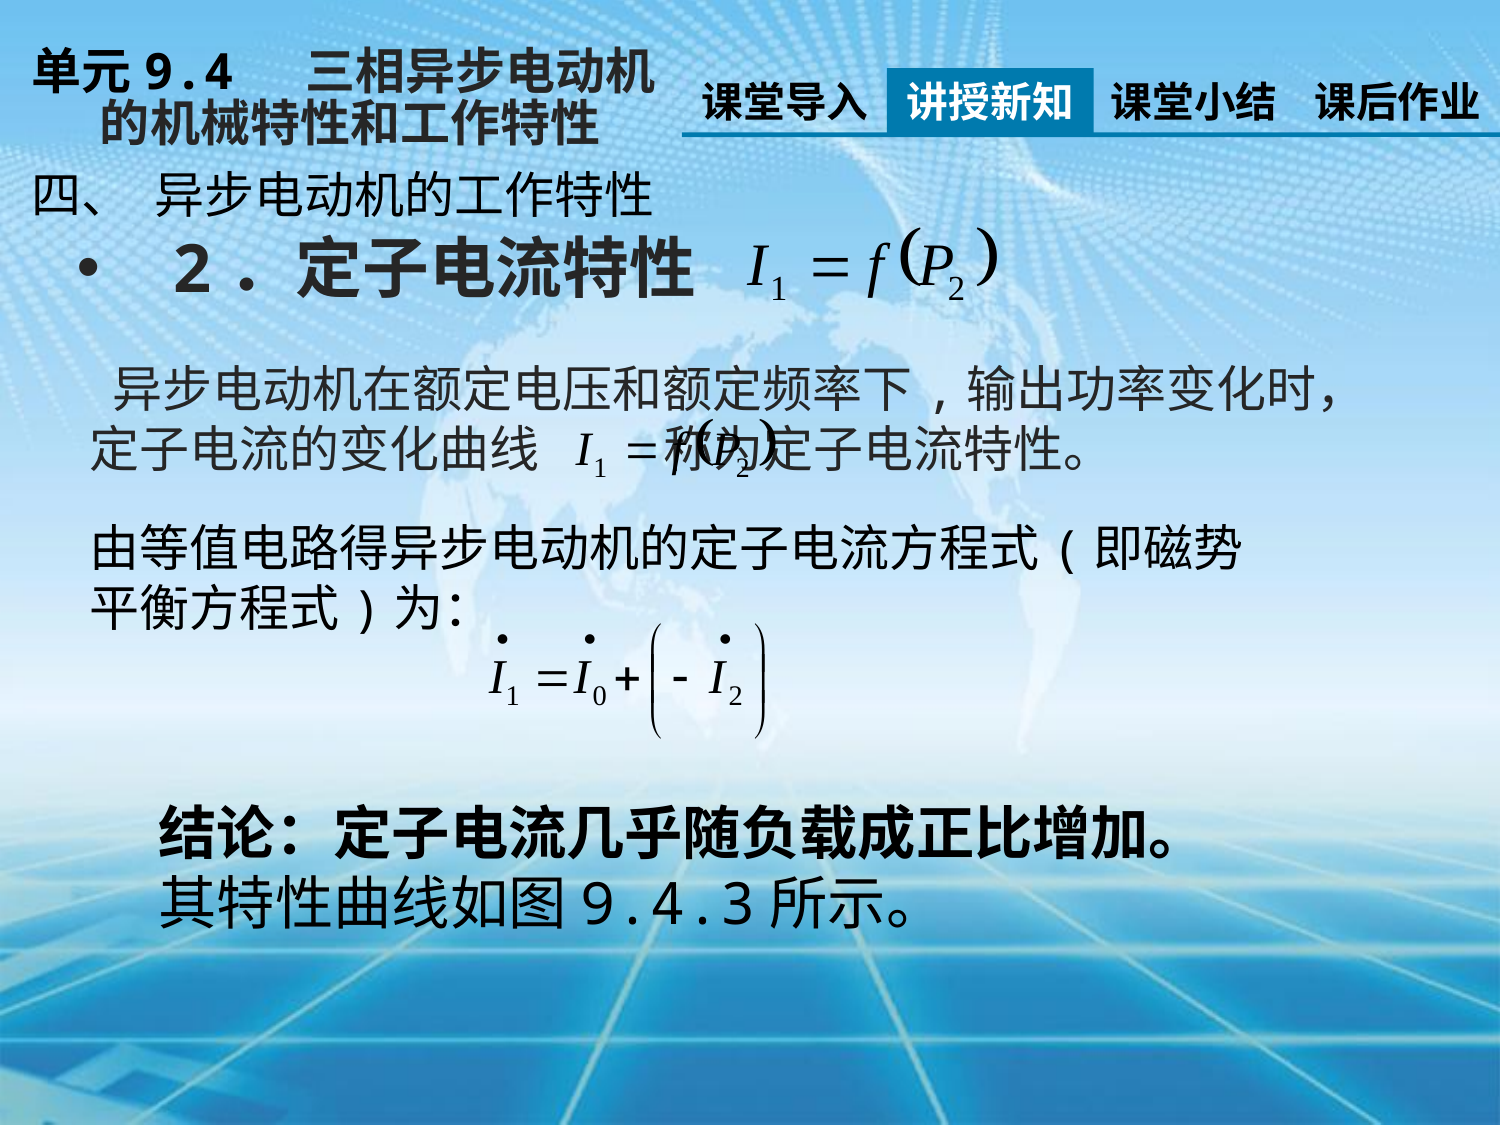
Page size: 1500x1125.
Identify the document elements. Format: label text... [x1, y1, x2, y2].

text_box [16, 39, 1500, 160]
text_box 四、 异步电动机的工作特性 [17, 160, 1406, 247]
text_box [736, 225, 1000, 311]
text_box 2．定子电流特性 [61, 218, 1412, 962]
picture [0, 0, 1500, 1125]
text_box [566, 417, 778, 486]
text_box 结论：定子电流几乎随负载成正比增加。其特性曲线如图9.4.3所示。 [143, 788, 1256, 944]
text_box 异步电动机在额定电压和额定频率下,输出功率变化时，定子电流的变化曲线 称为定子电流特性。 [74, 350, 1374, 485]
text_box 由等值电路得异步电动机的定子电流方程式(即磁势平衡方程式)为： [75, 509, 1294, 645]
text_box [479, 612, 778, 750]
